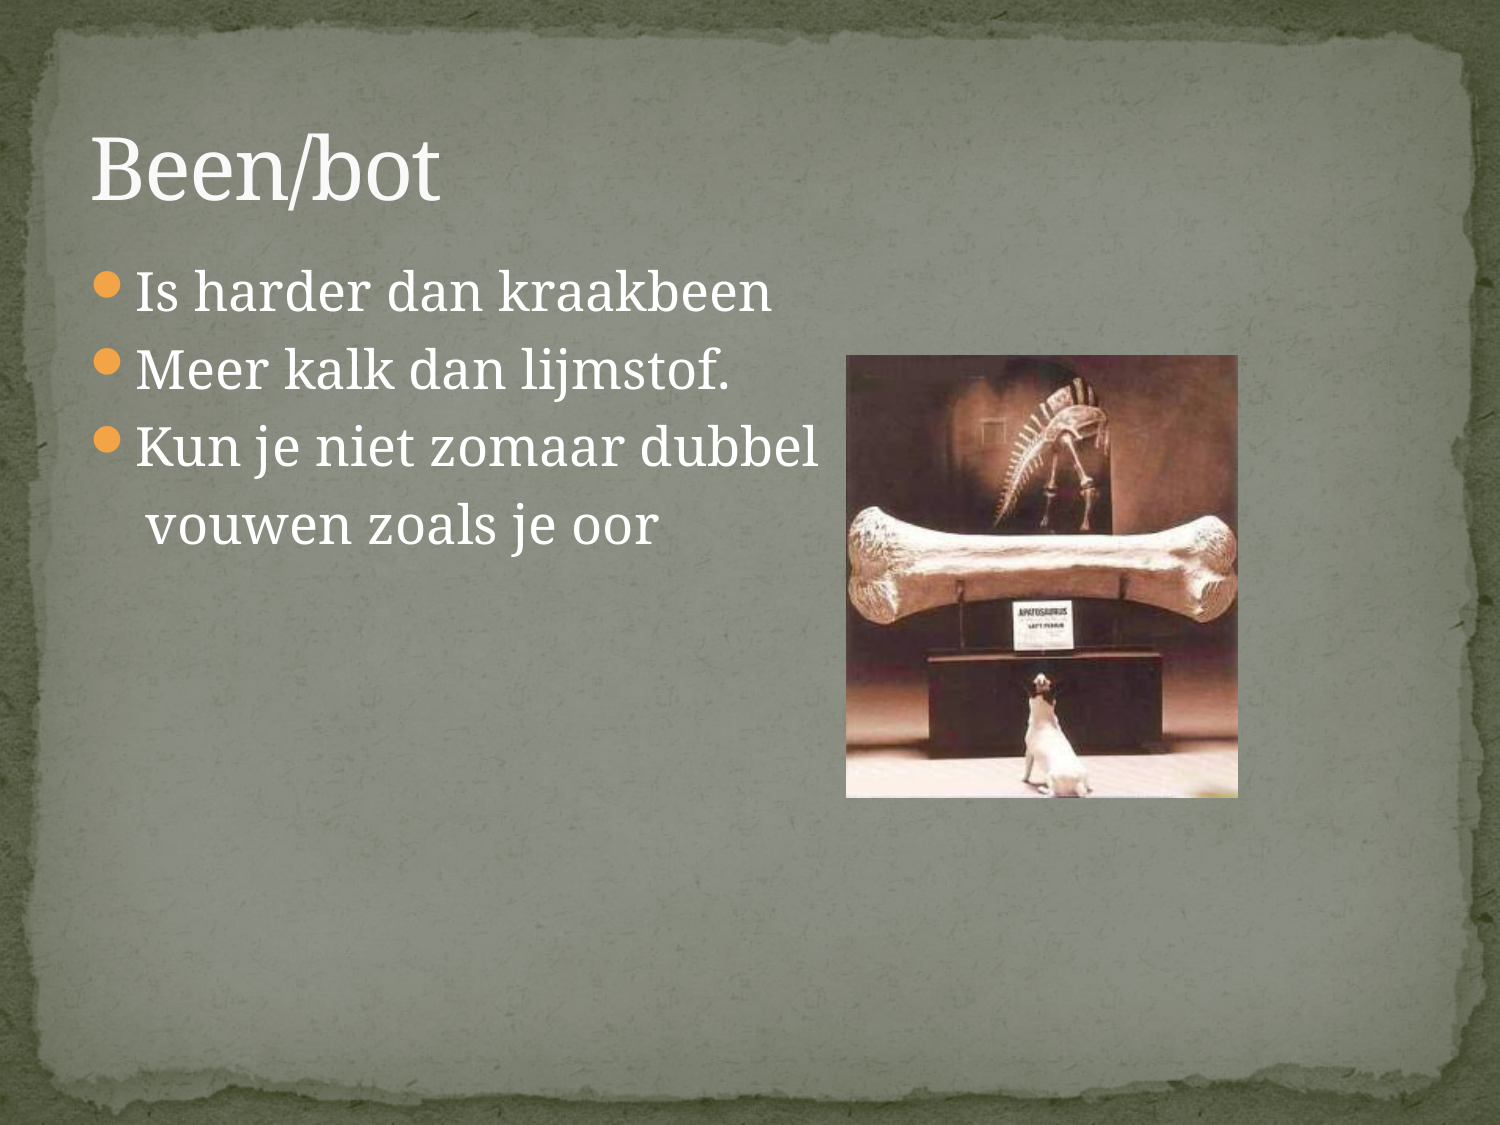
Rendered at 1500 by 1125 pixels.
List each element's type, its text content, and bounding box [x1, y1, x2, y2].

picture [846, 355, 1238, 798]
list Is harder dan kraakbeen Meer kalk dan lijmstof. Kun je niet zomaar dubbel vouwen zoals je oor [75, 249, 1425, 1000]
title Been/bot [74, 24, 1425, 225]
